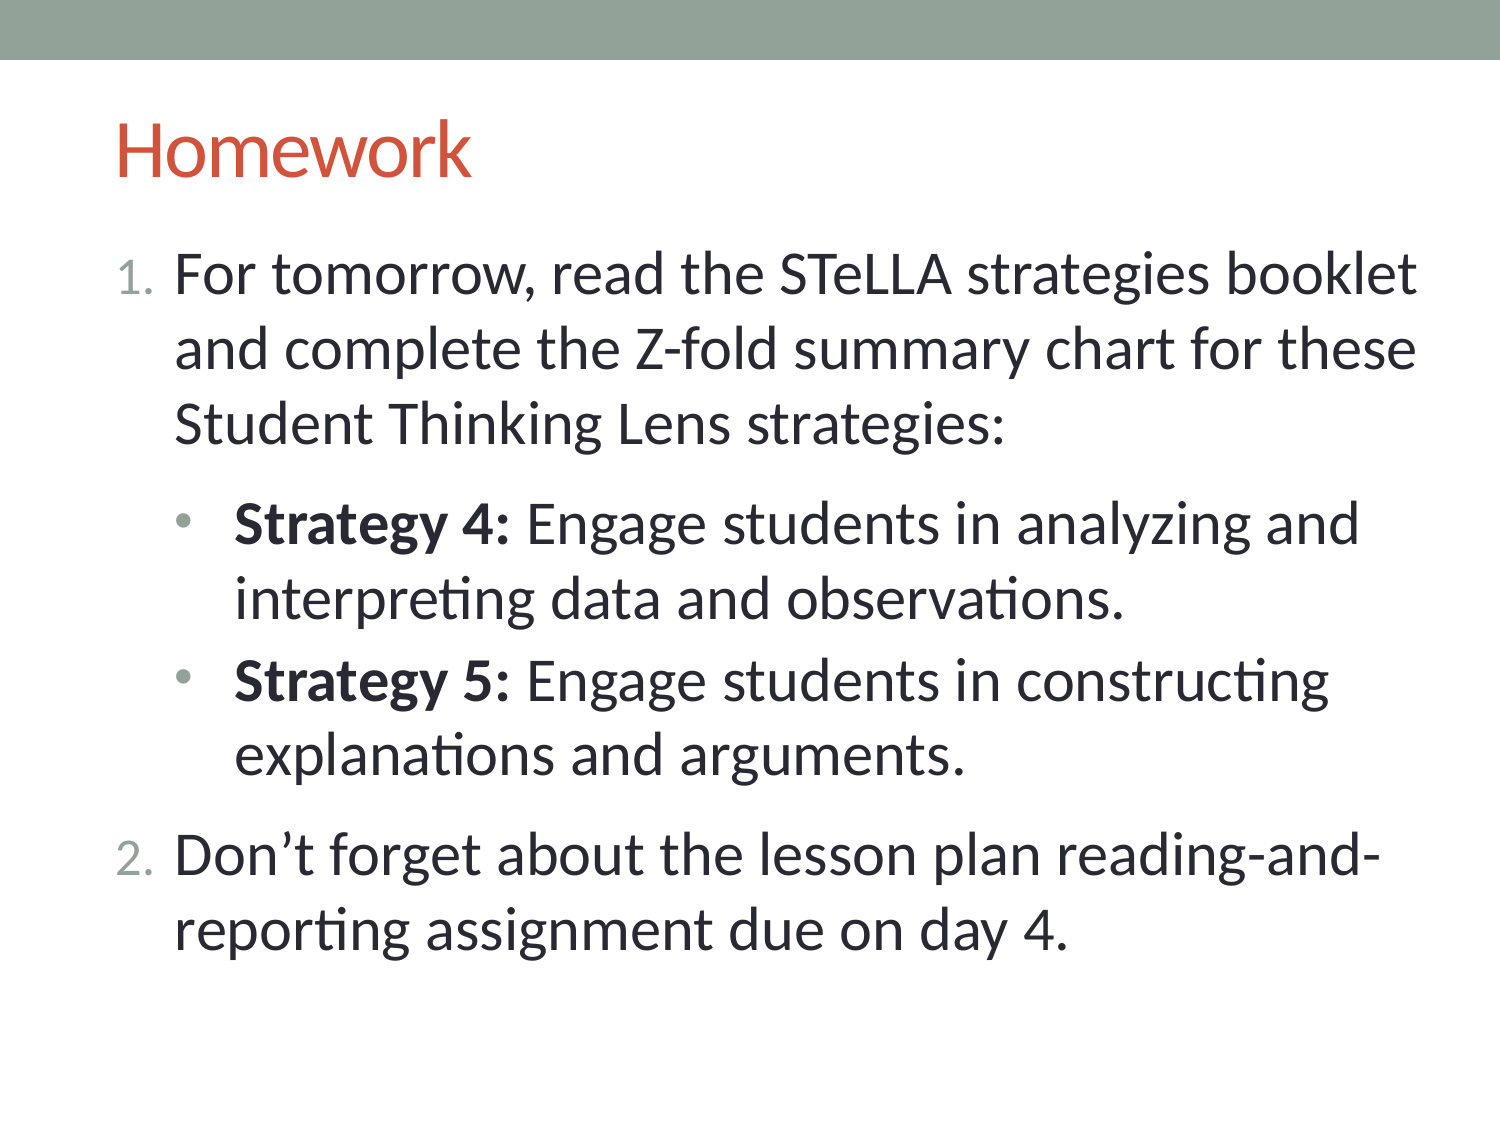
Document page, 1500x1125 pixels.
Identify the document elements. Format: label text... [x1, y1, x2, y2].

title Homework [99, 62, 1425, 224]
list For tomorrow, read the STeLLA strategies booklet and complete the Z-fold summary chart for these Student Thinking Lens strategies: Strategy 4: Engage students in analyzing and interpreting data and observations. Strategy 5: Engage students in constructing explanations and arguments. Don’t forget about the lesson plan reading-and-reporting assignment due on day 4. [99, 224, 1438, 1025]
